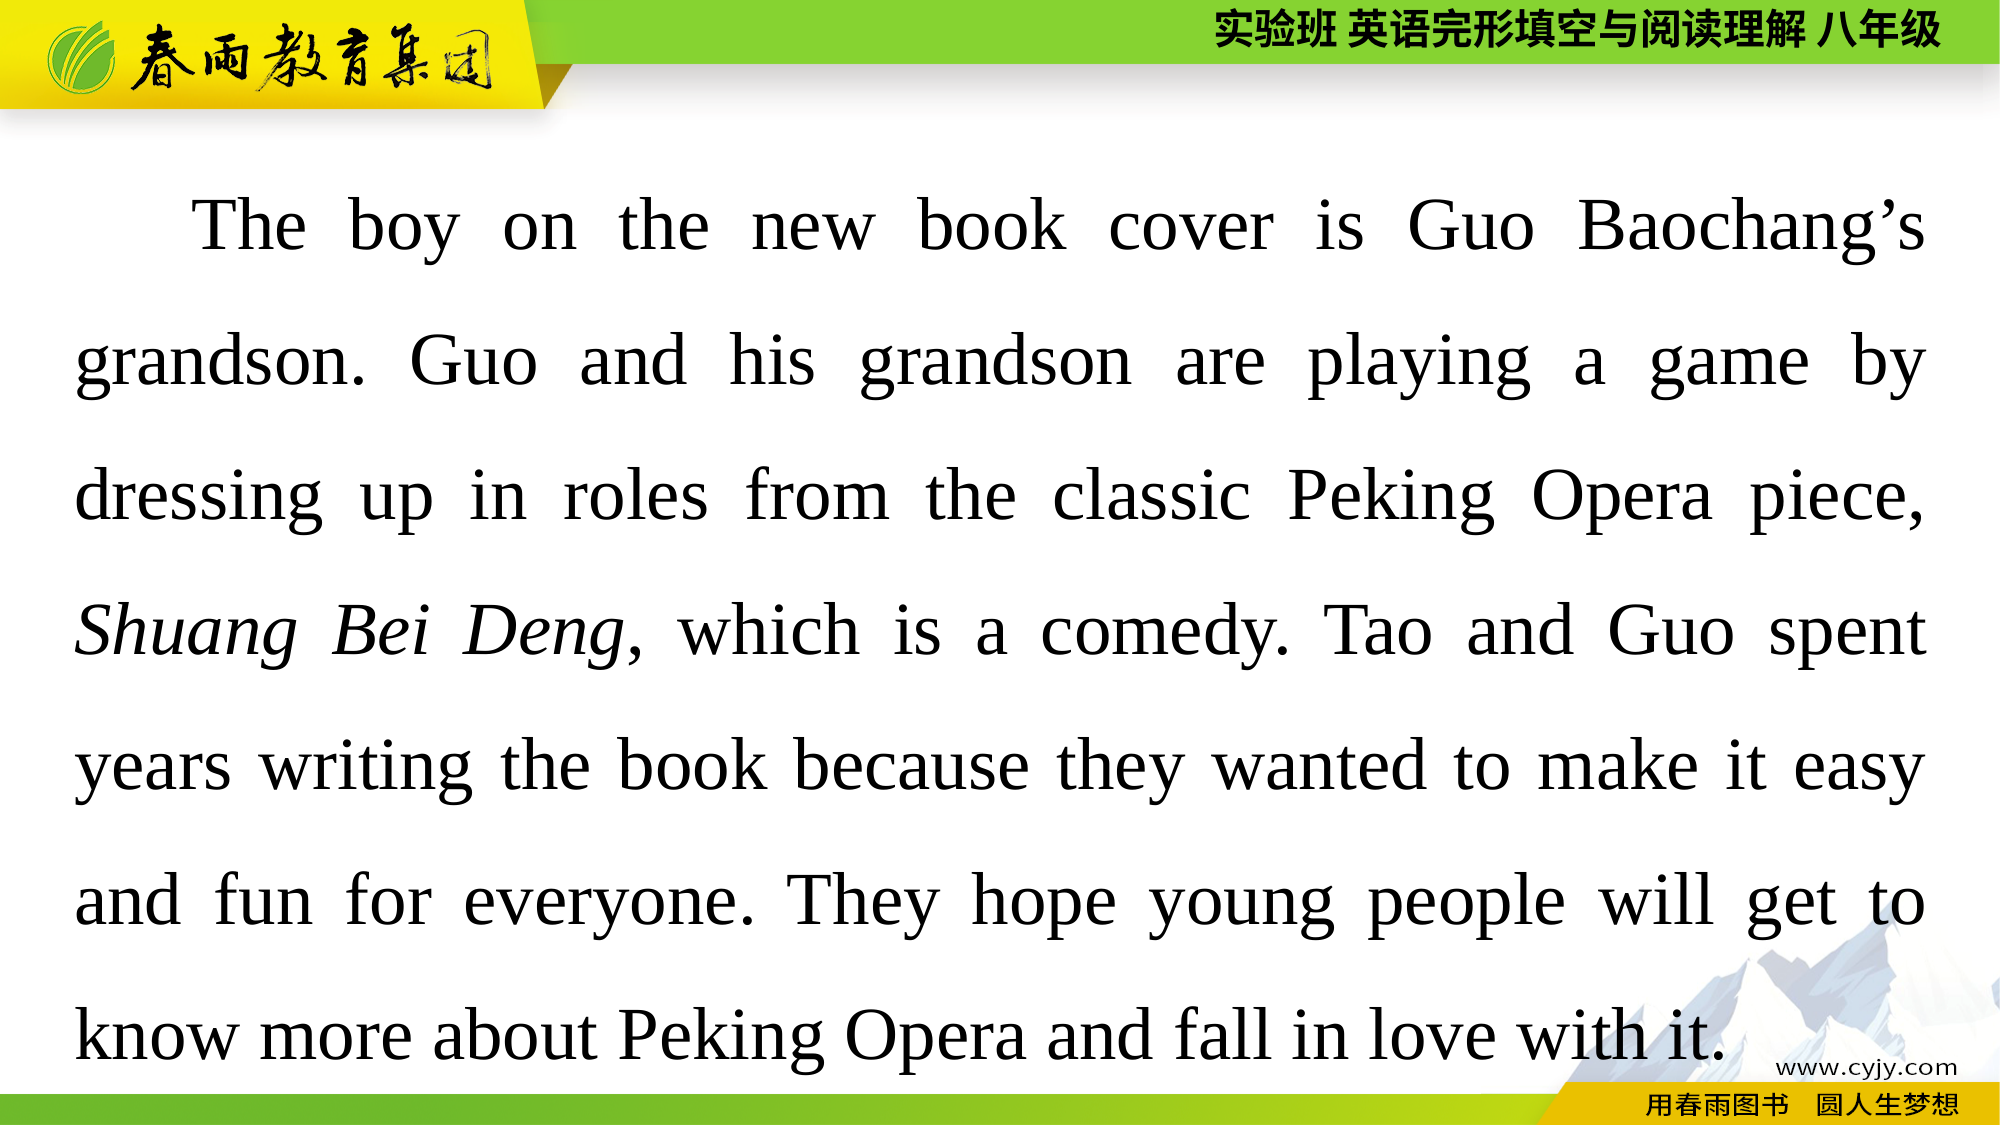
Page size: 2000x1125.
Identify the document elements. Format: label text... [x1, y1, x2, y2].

picture [0, 0, 2000, 1125]
list The boy on the new book cover is Guo Baochang’s grandson. Guo and his grandson are playing a game by dressing up in roles from the classic Peking Opera piece, Shuang Bei Deng, which is a comedy. Tao and Guo spent years writing the book because they wanted to make it easy and fun for everyone. They hope young people will get to know more about Peking Opera and fall in love with it. [59, 122, 1944, 1076]
